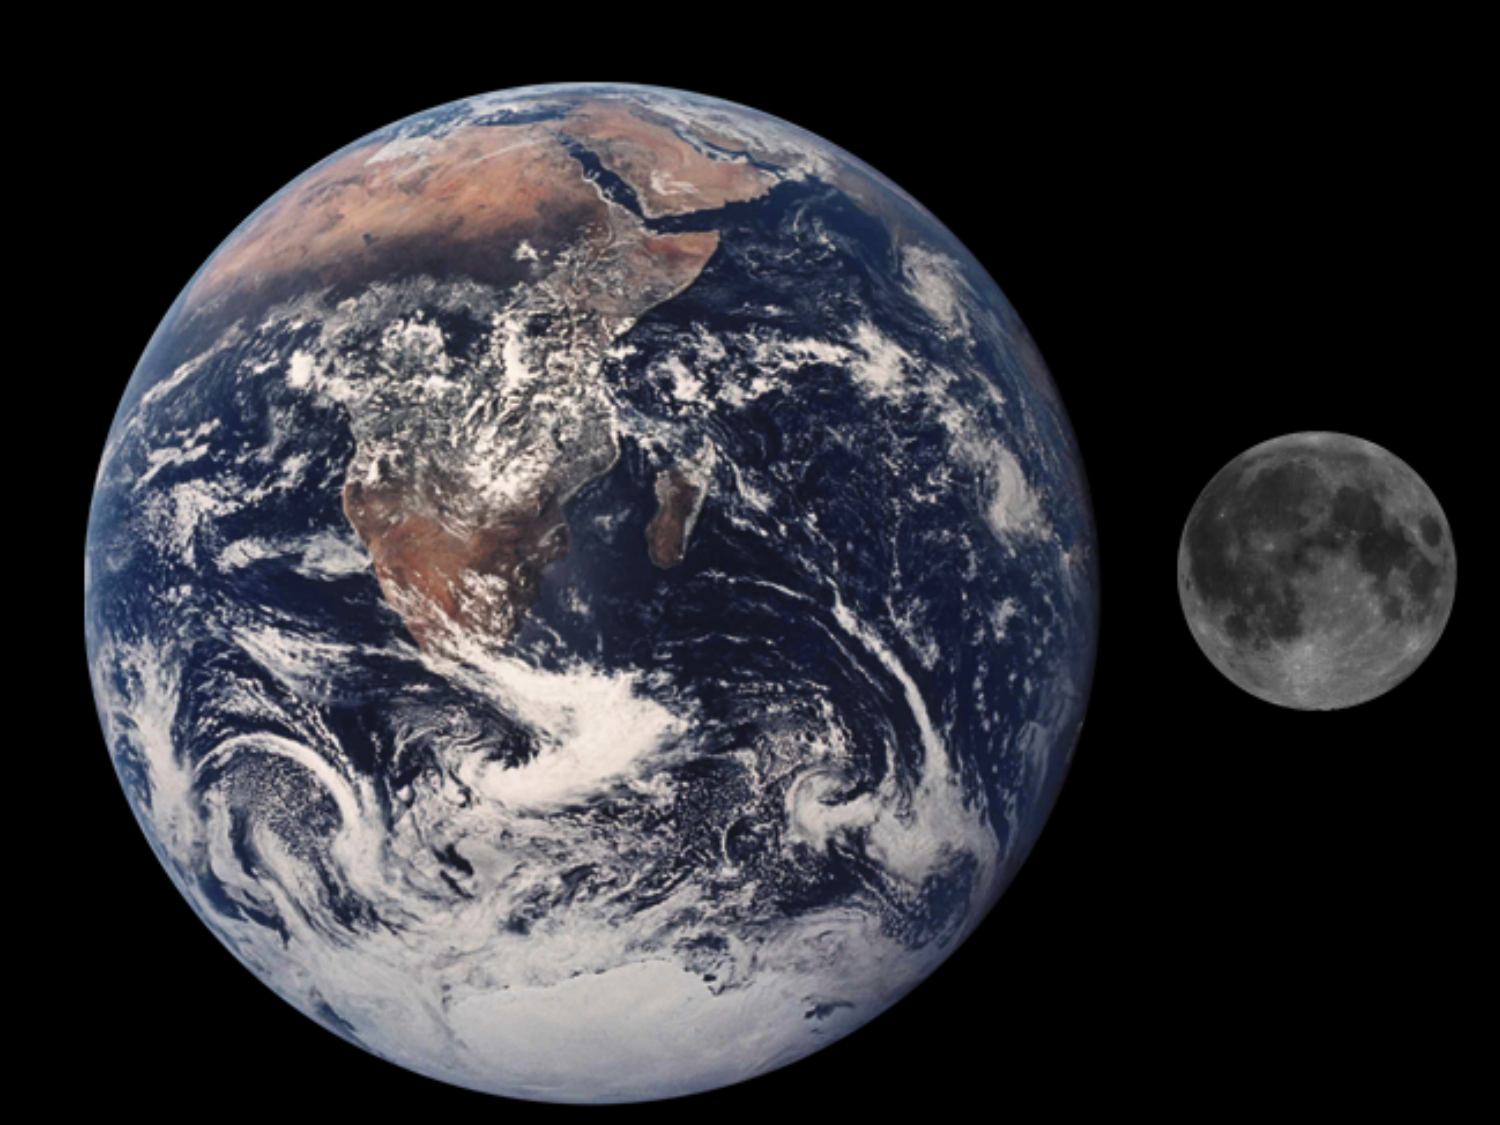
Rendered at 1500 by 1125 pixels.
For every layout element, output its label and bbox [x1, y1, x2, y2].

list [62, 62, 1500, 1125]
